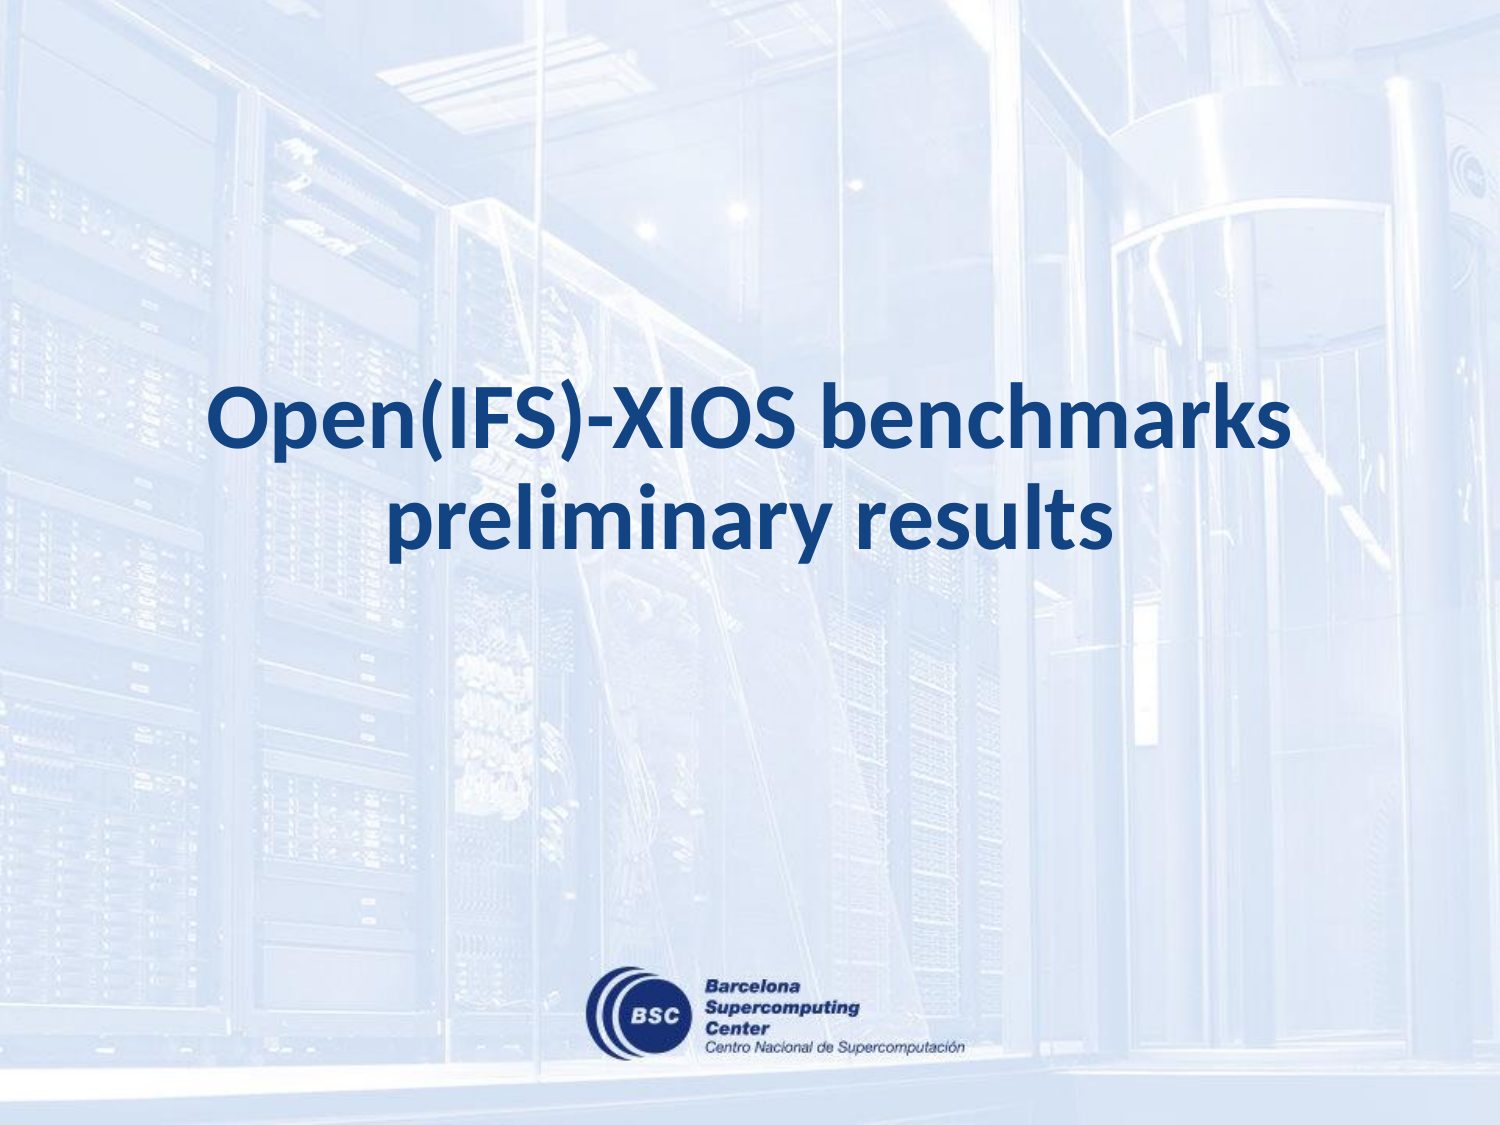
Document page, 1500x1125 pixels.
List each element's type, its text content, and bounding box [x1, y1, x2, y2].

title Open(IFS)-XIOS benchmarks preliminary results [188, 143, 1311, 794]
picture [0, 0, 1500, 1125]
